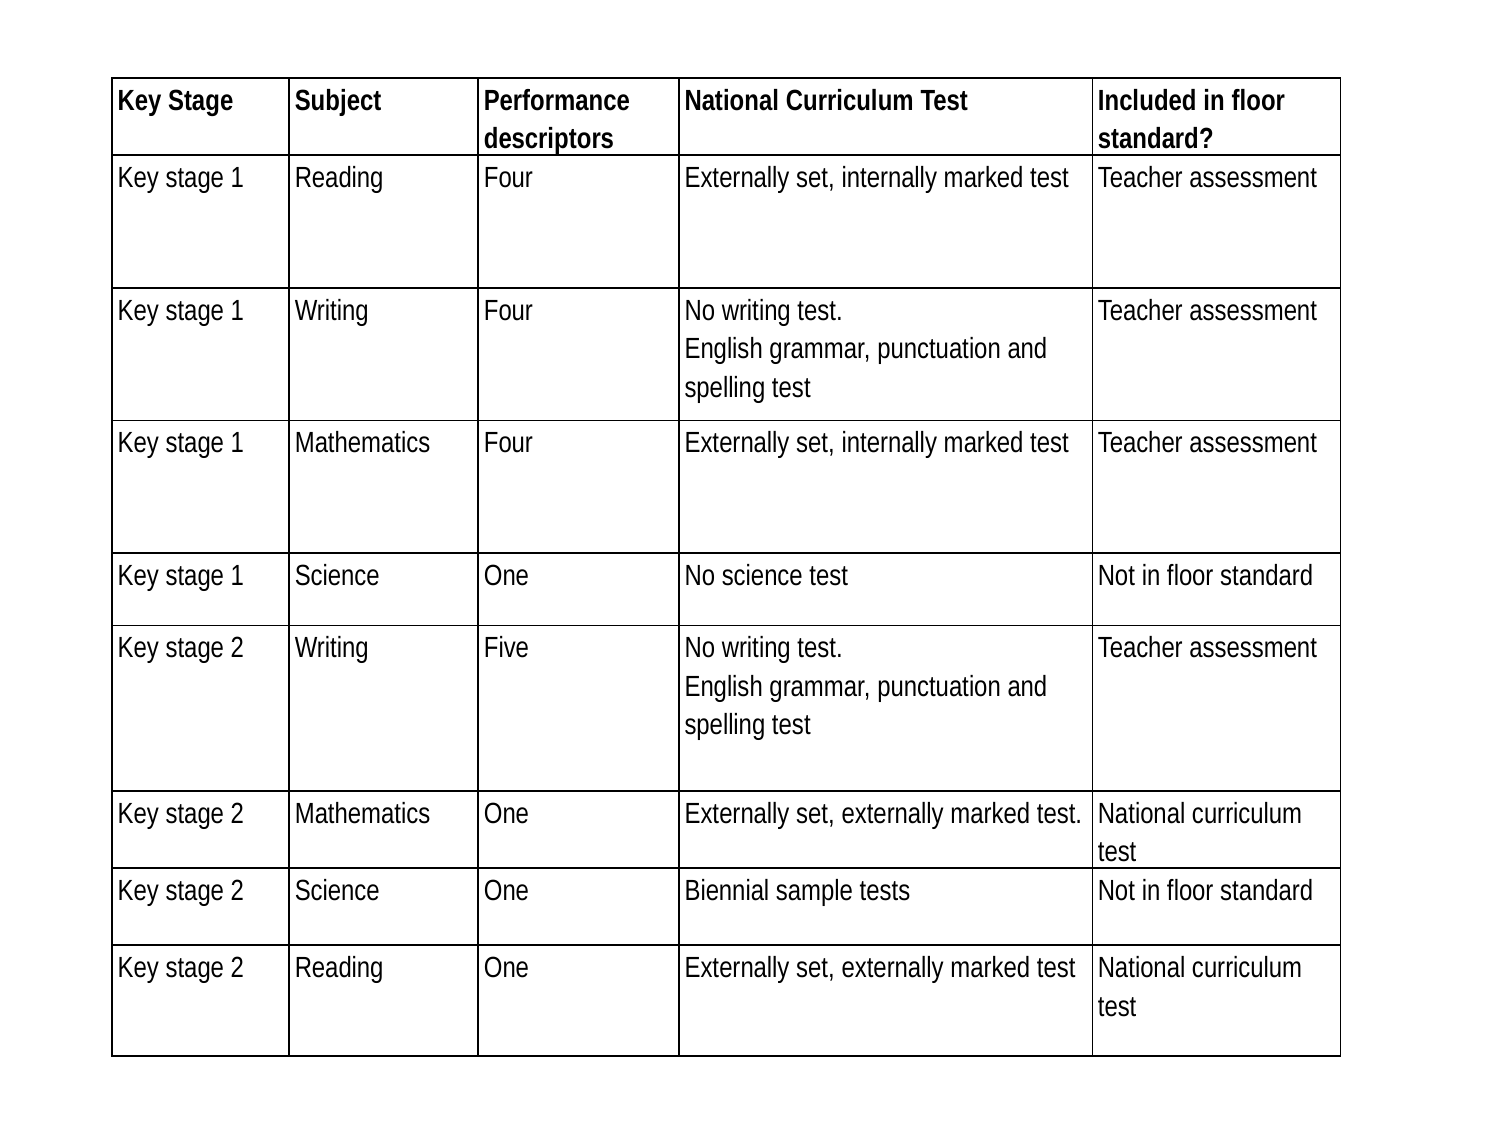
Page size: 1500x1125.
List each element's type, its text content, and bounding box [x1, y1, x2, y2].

table_cell National curriculum test [1093, 792, 1340, 867]
table_cell Writing [290, 289, 477, 420]
table_cell Four [479, 156, 678, 287]
table_header Subject [290, 79, 477, 154]
table_cell Externally set, externally marked test. [680, 792, 1092, 867]
table_cell One [479, 554, 678, 625]
table_cell Reading [290, 946, 477, 1055]
table_cell Teacher assessment [1093, 156, 1340, 287]
table_cell Biennial sample tests [680, 869, 1092, 944]
table_cell Mathematics [290, 421, 477, 552]
table_cell Key stage 1 [113, 156, 288, 287]
table_cell Reading [290, 156, 477, 287]
table_header Performance descriptors [479, 79, 678, 154]
table_cell Science [290, 554, 477, 625]
table_cell Writing [290, 626, 477, 790]
table_cell Externally set, externally marked test [680, 946, 1092, 1055]
table_cell Key stage 1 [113, 421, 288, 552]
table_header Key Stage [113, 79, 288, 154]
table_cell Teacher assessment [1093, 289, 1340, 420]
table_cell Key stage 2 [113, 869, 288, 944]
table_cell Externally set, internally marked test [680, 156, 1092, 287]
table_cell Four [479, 421, 678, 552]
table_cell No science test [680, 554, 1092, 625]
table_header National Curriculum Test [680, 79, 1092, 154]
table_header Included in floor standard? [1093, 79, 1340, 154]
table_cell One [479, 869, 678, 944]
table_cell Teacher assessment [1093, 626, 1340, 790]
table_cell Not in floor standard [1093, 869, 1340, 944]
table_cell One [479, 946, 678, 1055]
table_cell One [479, 792, 678, 867]
table_cell Science [290, 869, 477, 944]
table_cell Externally set, internally marked test [680, 421, 1092, 552]
table_cell Teacher assessment [1093, 421, 1340, 552]
table_cell Key stage 1 [113, 554, 288, 625]
table_cell Key stage 2 [113, 626, 288, 790]
table_cell Key stage 1 [113, 289, 288, 420]
table_cell Not in floor standard [1093, 554, 1340, 625]
table_cell Five [479, 626, 678, 790]
table_cell Key stage 2 [113, 792, 288, 867]
table_cell Four [479, 289, 678, 420]
table_cell National curriculum test [1093, 946, 1340, 1055]
table_cell Key stage 2 [113, 946, 288, 1055]
table_cell No writing test. English grammar, punctuation and spelling test [680, 289, 1092, 420]
table_cell Mathematics [290, 792, 477, 867]
table_cell No writing test. English grammar, punctuation and spelling test [680, 626, 1092, 790]
